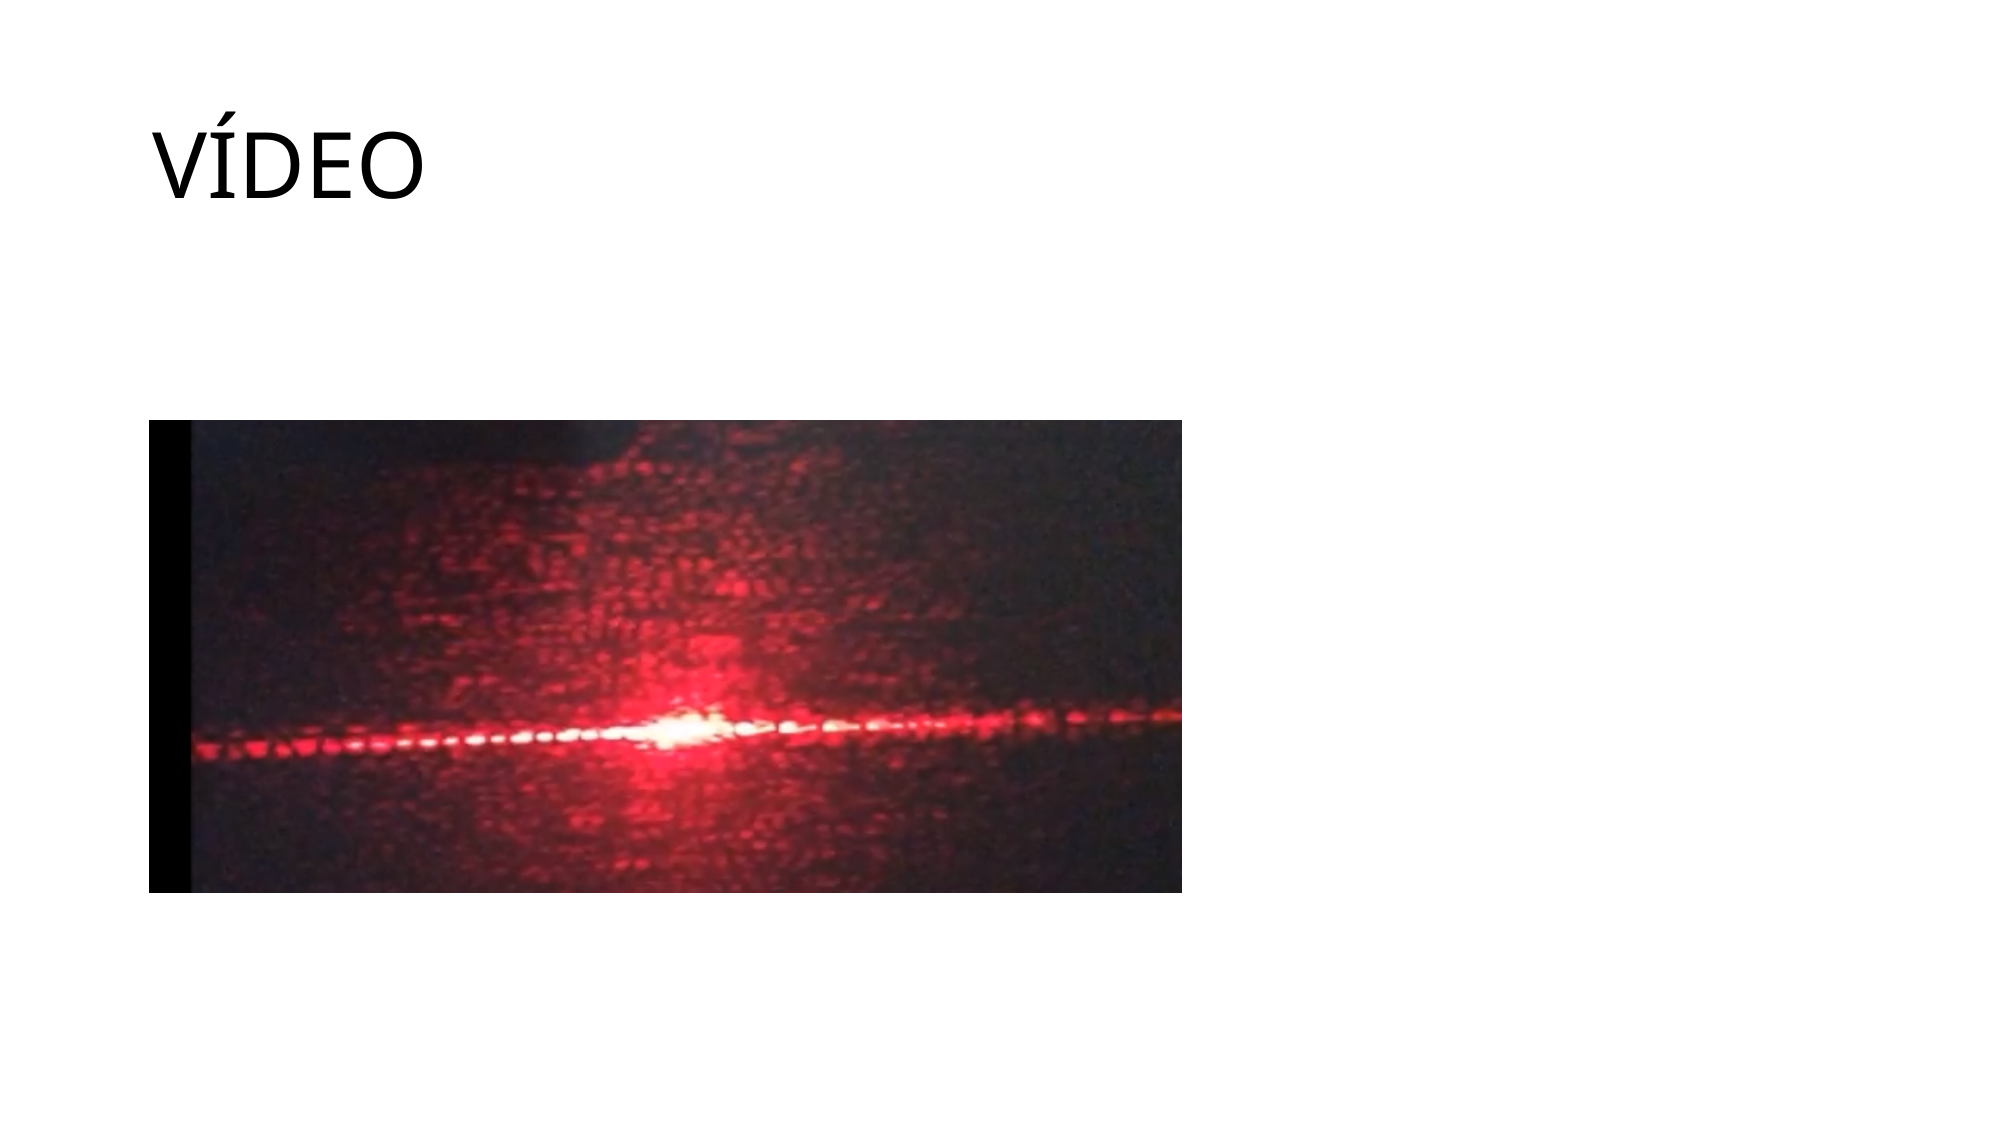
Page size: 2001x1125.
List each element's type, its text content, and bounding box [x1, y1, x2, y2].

title VÍDEO [137, 59, 1863, 278]
picture [149, 420, 1183, 893]
